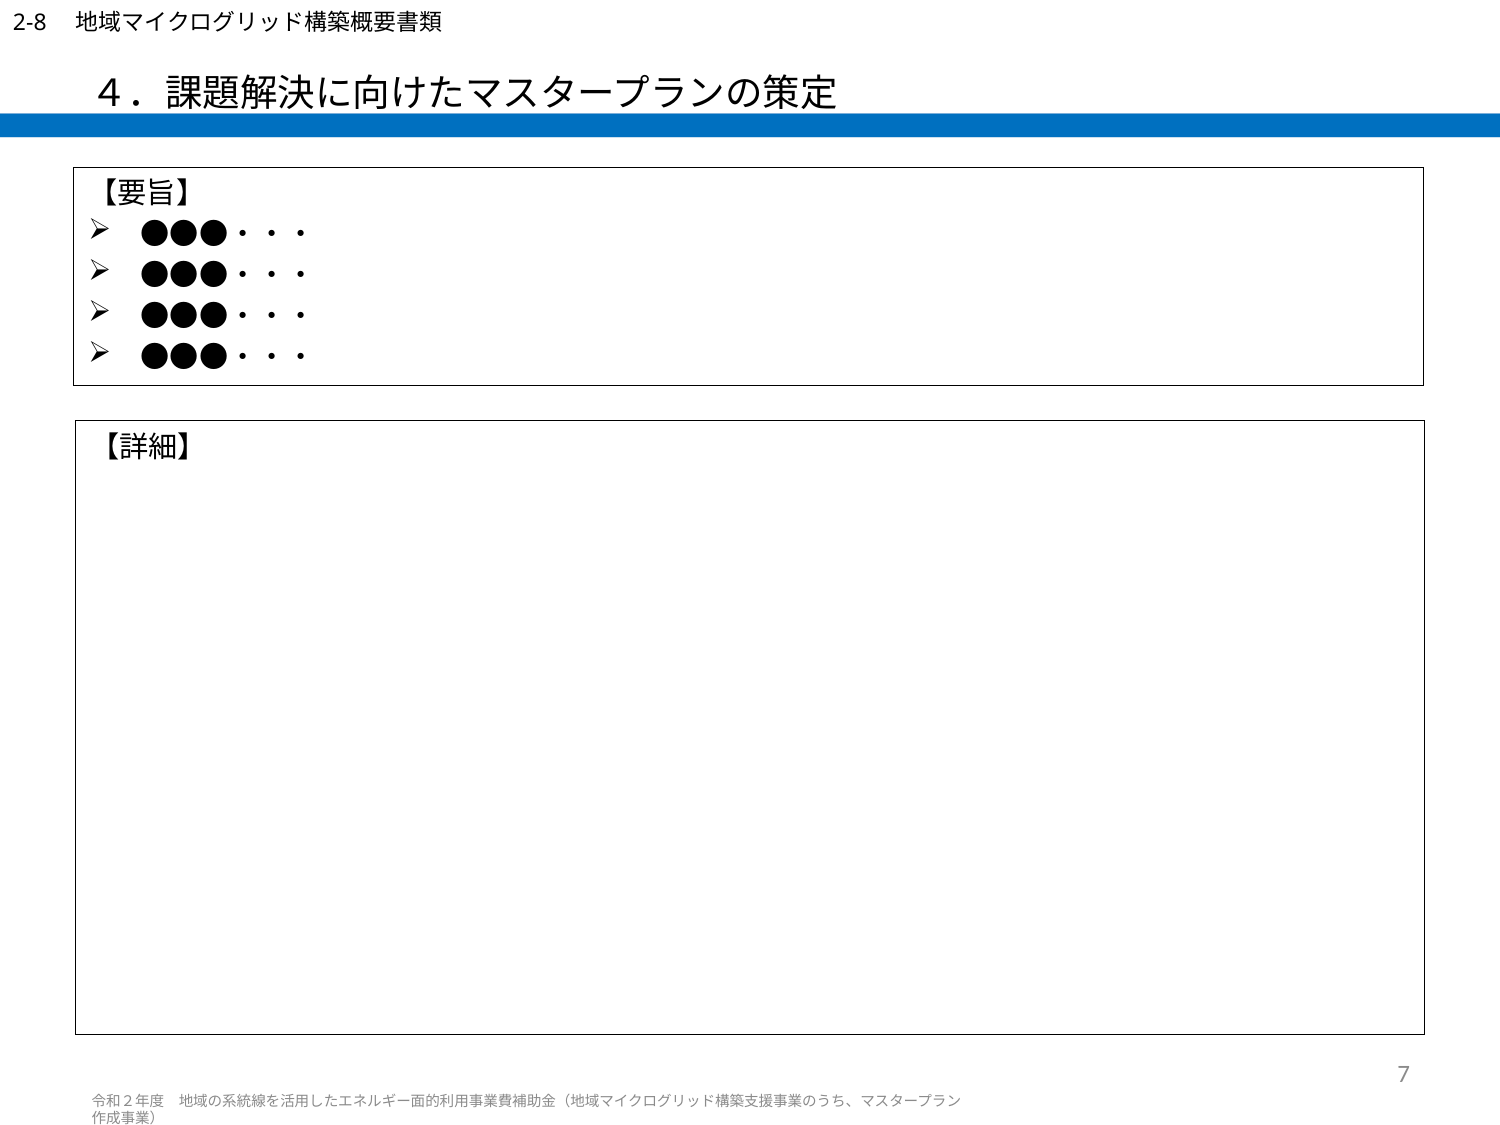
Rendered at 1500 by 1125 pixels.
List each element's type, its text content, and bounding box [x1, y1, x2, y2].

list 【要旨】 ●●●・・・ ●●●・・・ ●●●・・・ ●●●・・・ [73, 167, 1424, 386]
title ４．課題解決に向けたマスタープランの策定 [75, 45, 1425, 113]
text_box 令和２年度 地域の系統線を活用したエネルギー面的利用事業費補助金（地域マイクログリッド構築支援事業のうち、マスタープラン作成事業） [76, 1093, 988, 1125]
text_box [0, 113, 1500, 138]
slide_number 7 [1074, 1042, 1425, 1103]
list 【詳細】 [75, 420, 1425, 1035]
text_box 2-8 地域マイクログリッド構築概要書類 [0, 0, 467, 61]
